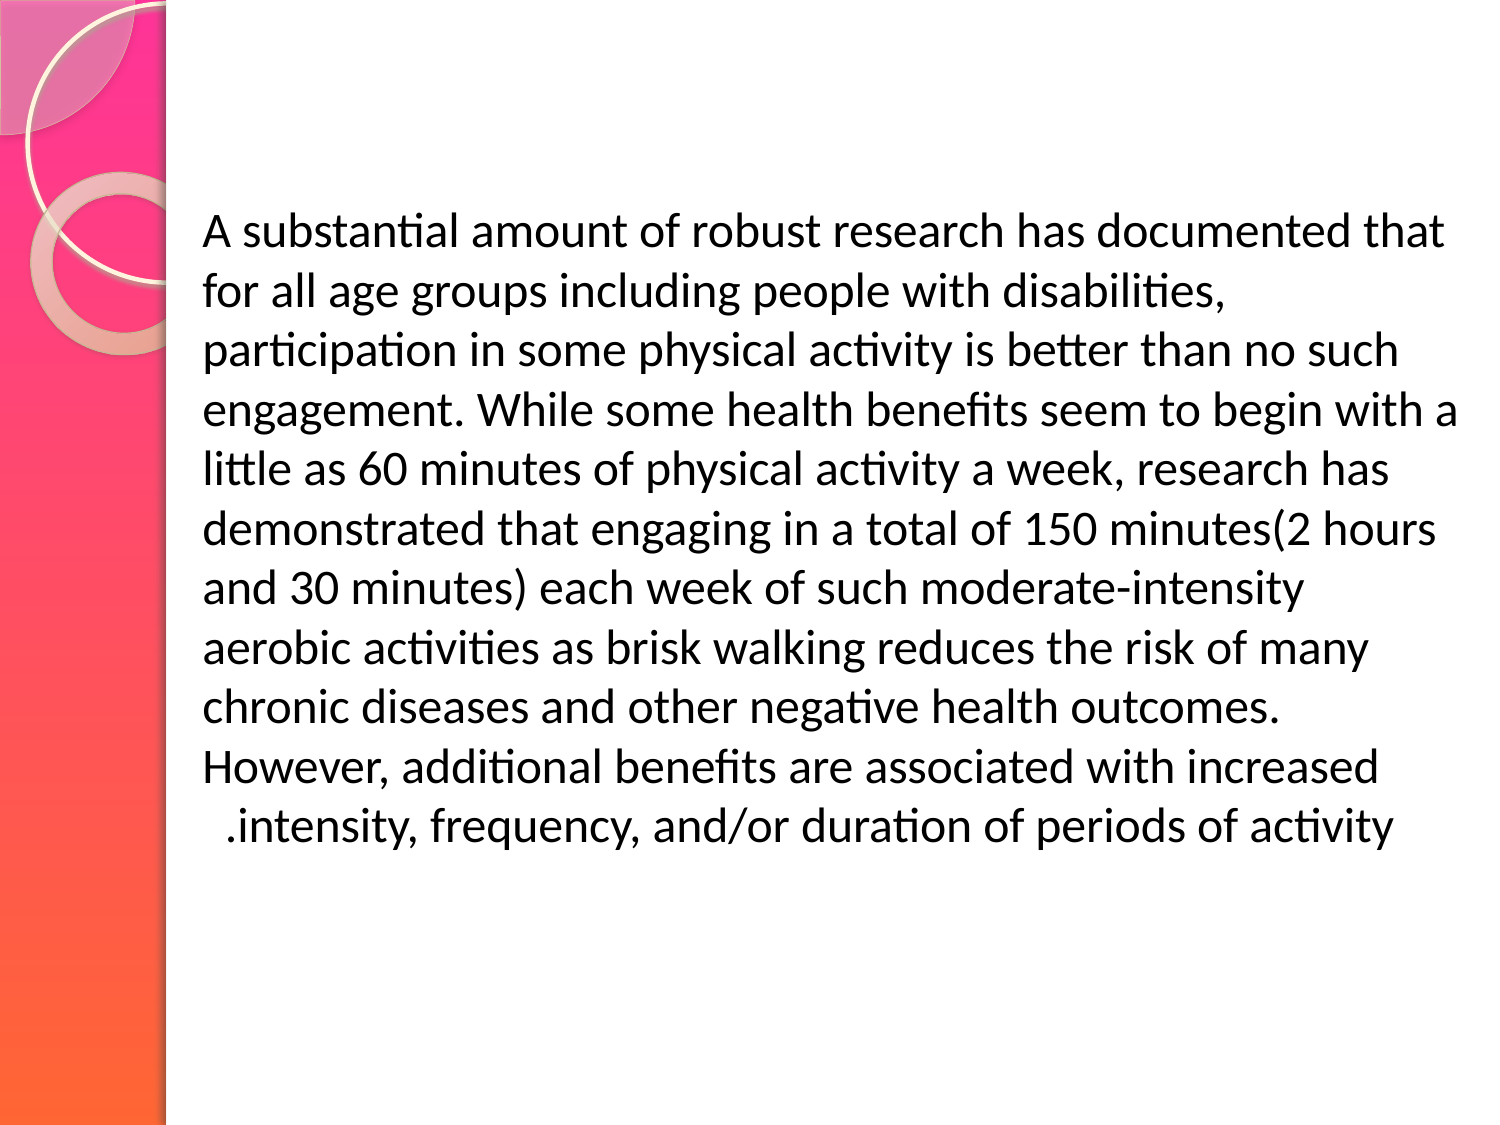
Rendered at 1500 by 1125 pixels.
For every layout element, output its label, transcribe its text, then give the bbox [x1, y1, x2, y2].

list A substantial amount of robust research has documented that for all age groups including people with disabilities, participation in some physical activity is better than no such engagement. While some health benefits seem to begin with a little as 60 minutes of physical activity a week, research has demonstrated that engaging in a total of 150 minutes(2 hours and 30 minutes) each week of such moderate-intensity aerobic activities as brisk walking reduces the risk of many chronic diseases and other negative health outcomes. However, additional benefits are associated with increased intensity, frequency, and/or duration of periods of activity. [187, 128, 1500, 970]
